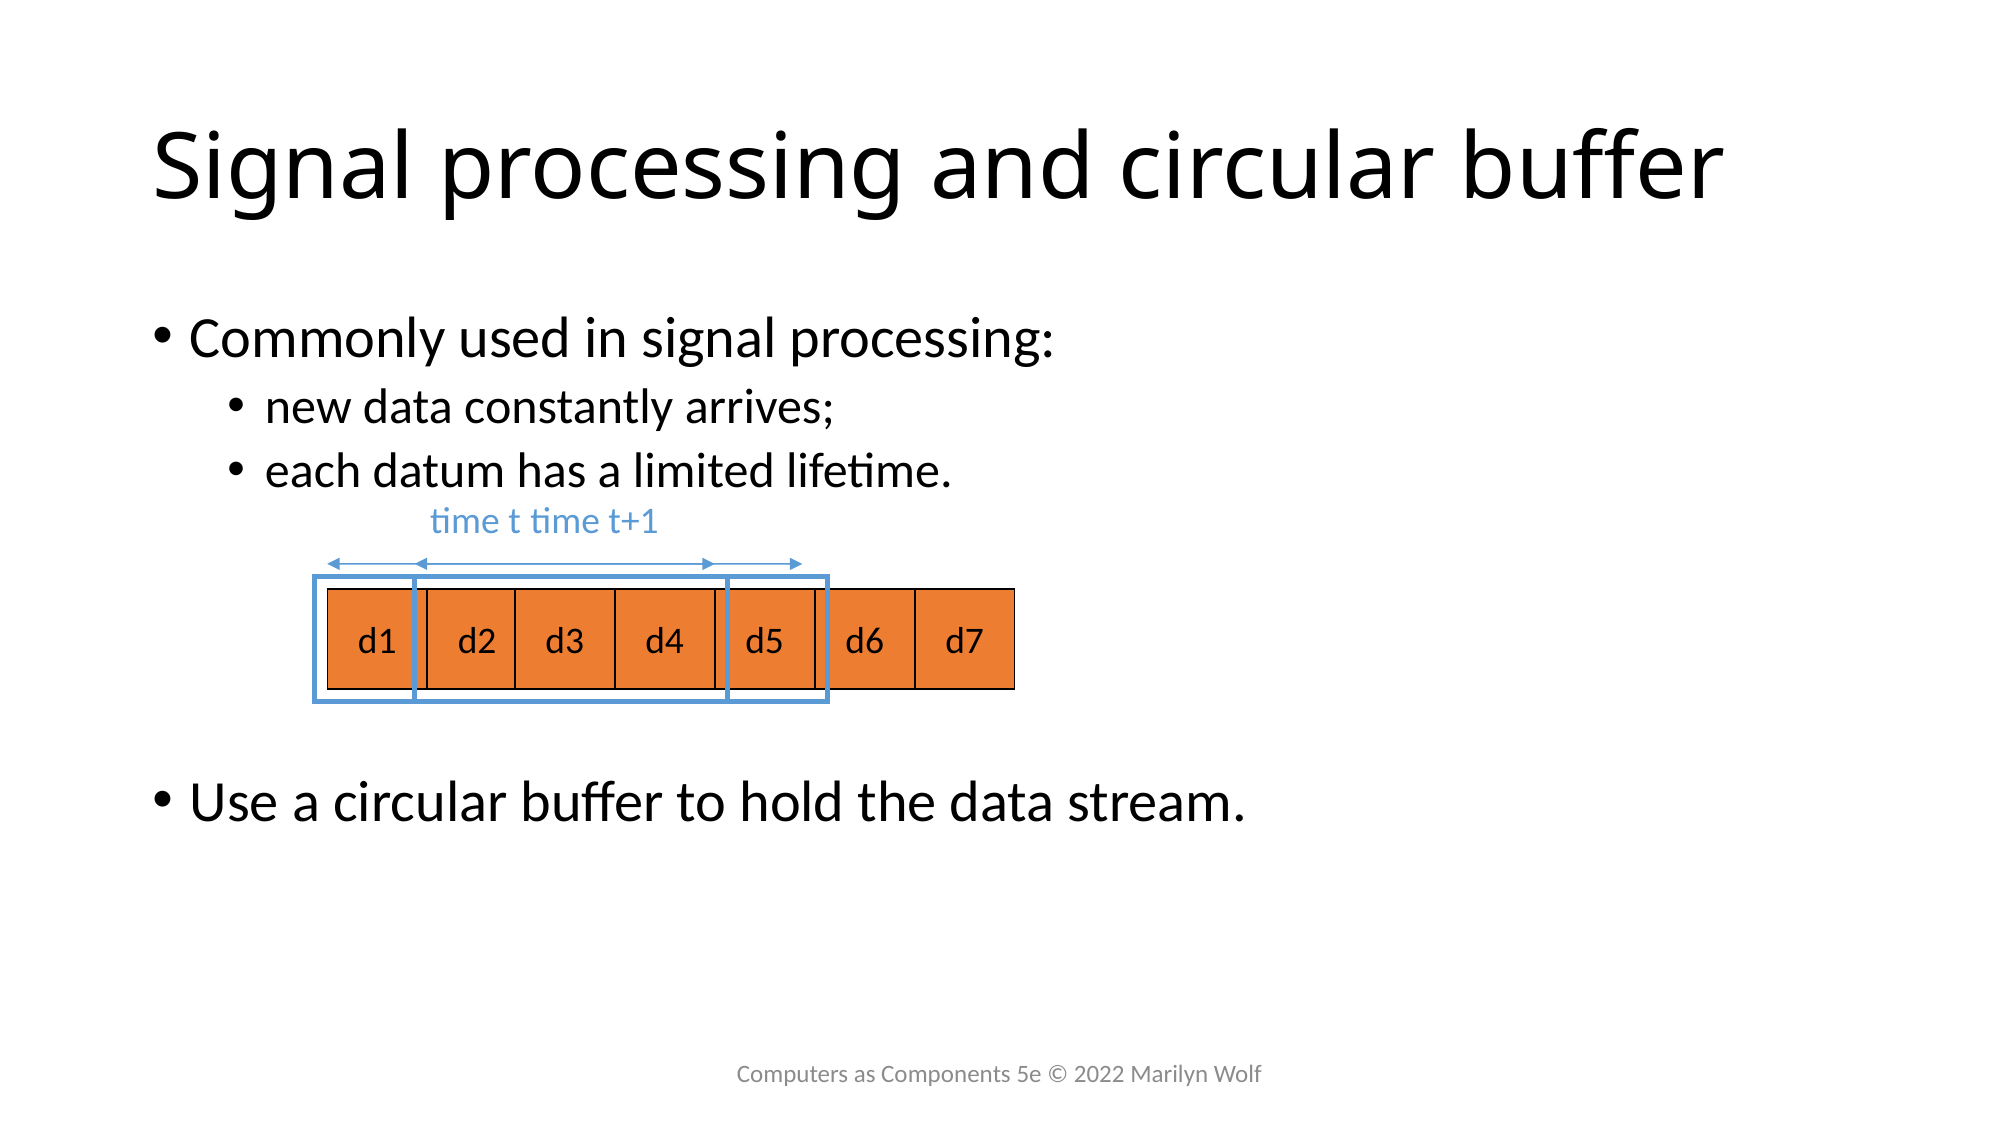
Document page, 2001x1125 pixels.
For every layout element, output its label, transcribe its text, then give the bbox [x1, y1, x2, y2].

list Commonly used in signal processing: new data constantly arrives; each datum has a limited lifetime. Use a circular buffer to hold the data stream. [137, 299, 1863, 1014]
text_box d6 [830, 588, 914, 689]
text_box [314, 488, 414, 702]
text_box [414, 488, 828, 702]
title Signal processing and circular buffer [137, 59, 1863, 278]
footer Computers as Components 5e © 2022 Marilyn Wolf [662, 1042, 1338, 1103]
text_box d7 [914, 588, 1015, 689]
